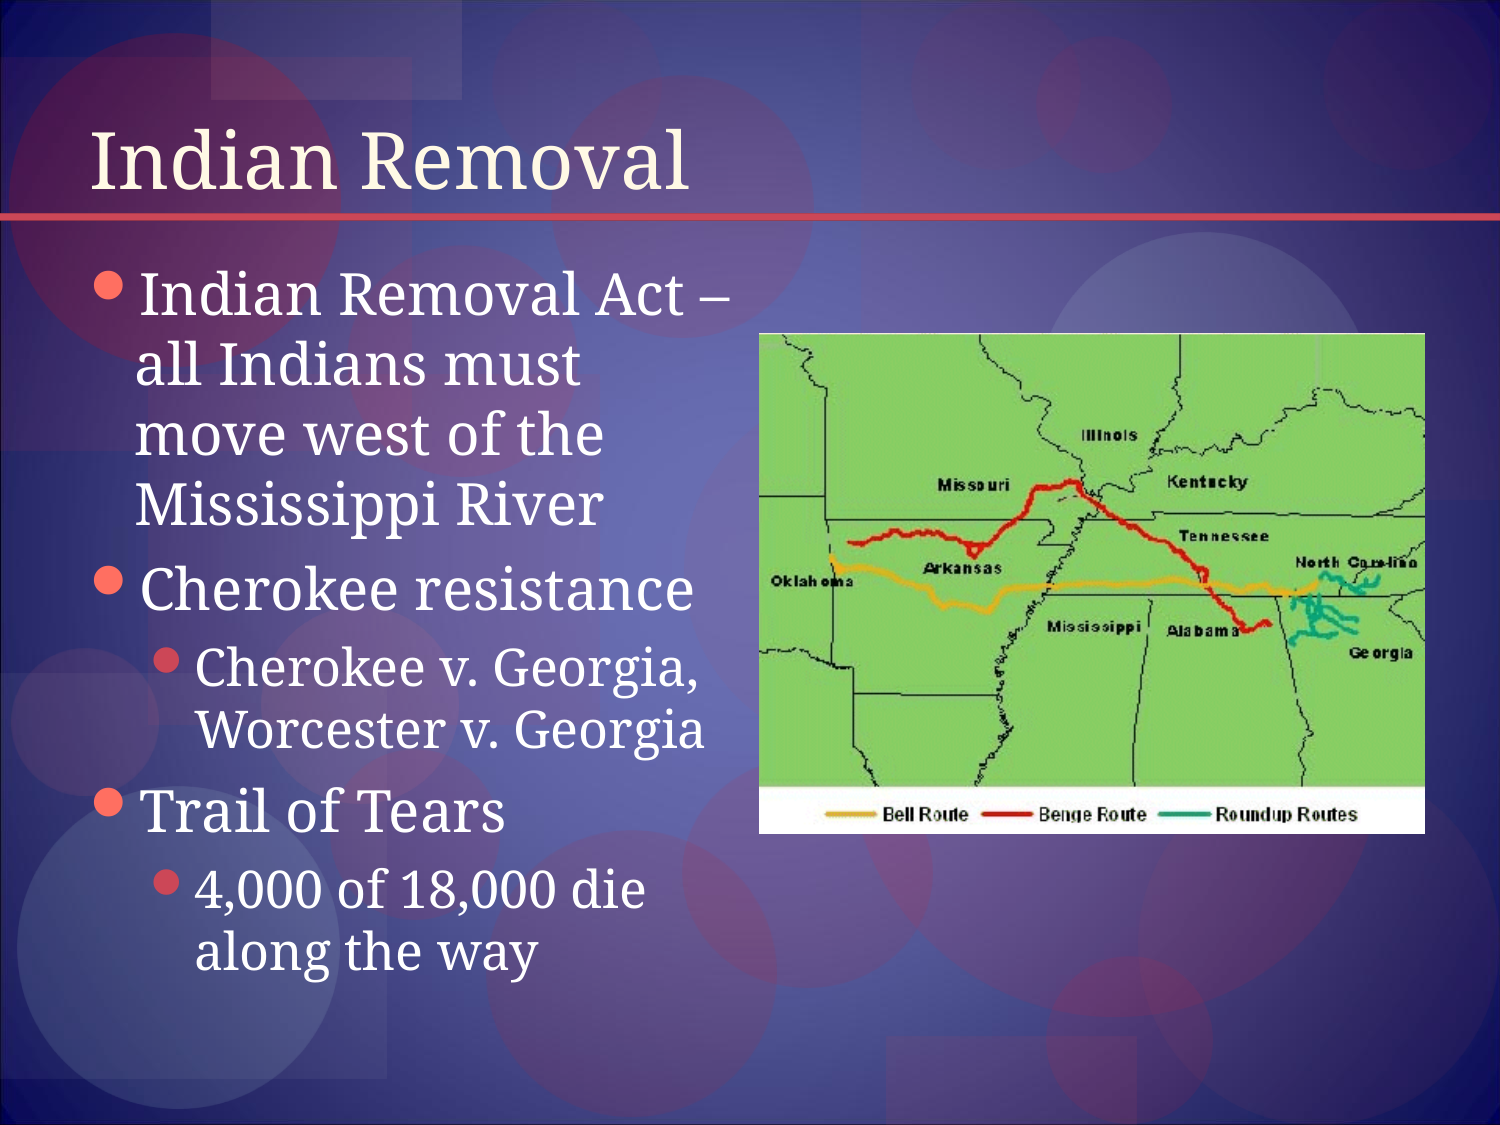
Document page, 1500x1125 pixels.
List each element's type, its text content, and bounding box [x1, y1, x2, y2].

text_box Indian Removal [74, 26, 1425, 214]
picture [0, 0, 1500, 1125]
text_box Indian Removal Act – all Indians must move west of the Mississippi River Cherokee resistance Cherokee v. Georgia, Worcester v. Georgia Trail of Tears 4,000 of 18,000 die along the way [75, 249, 761, 1000]
